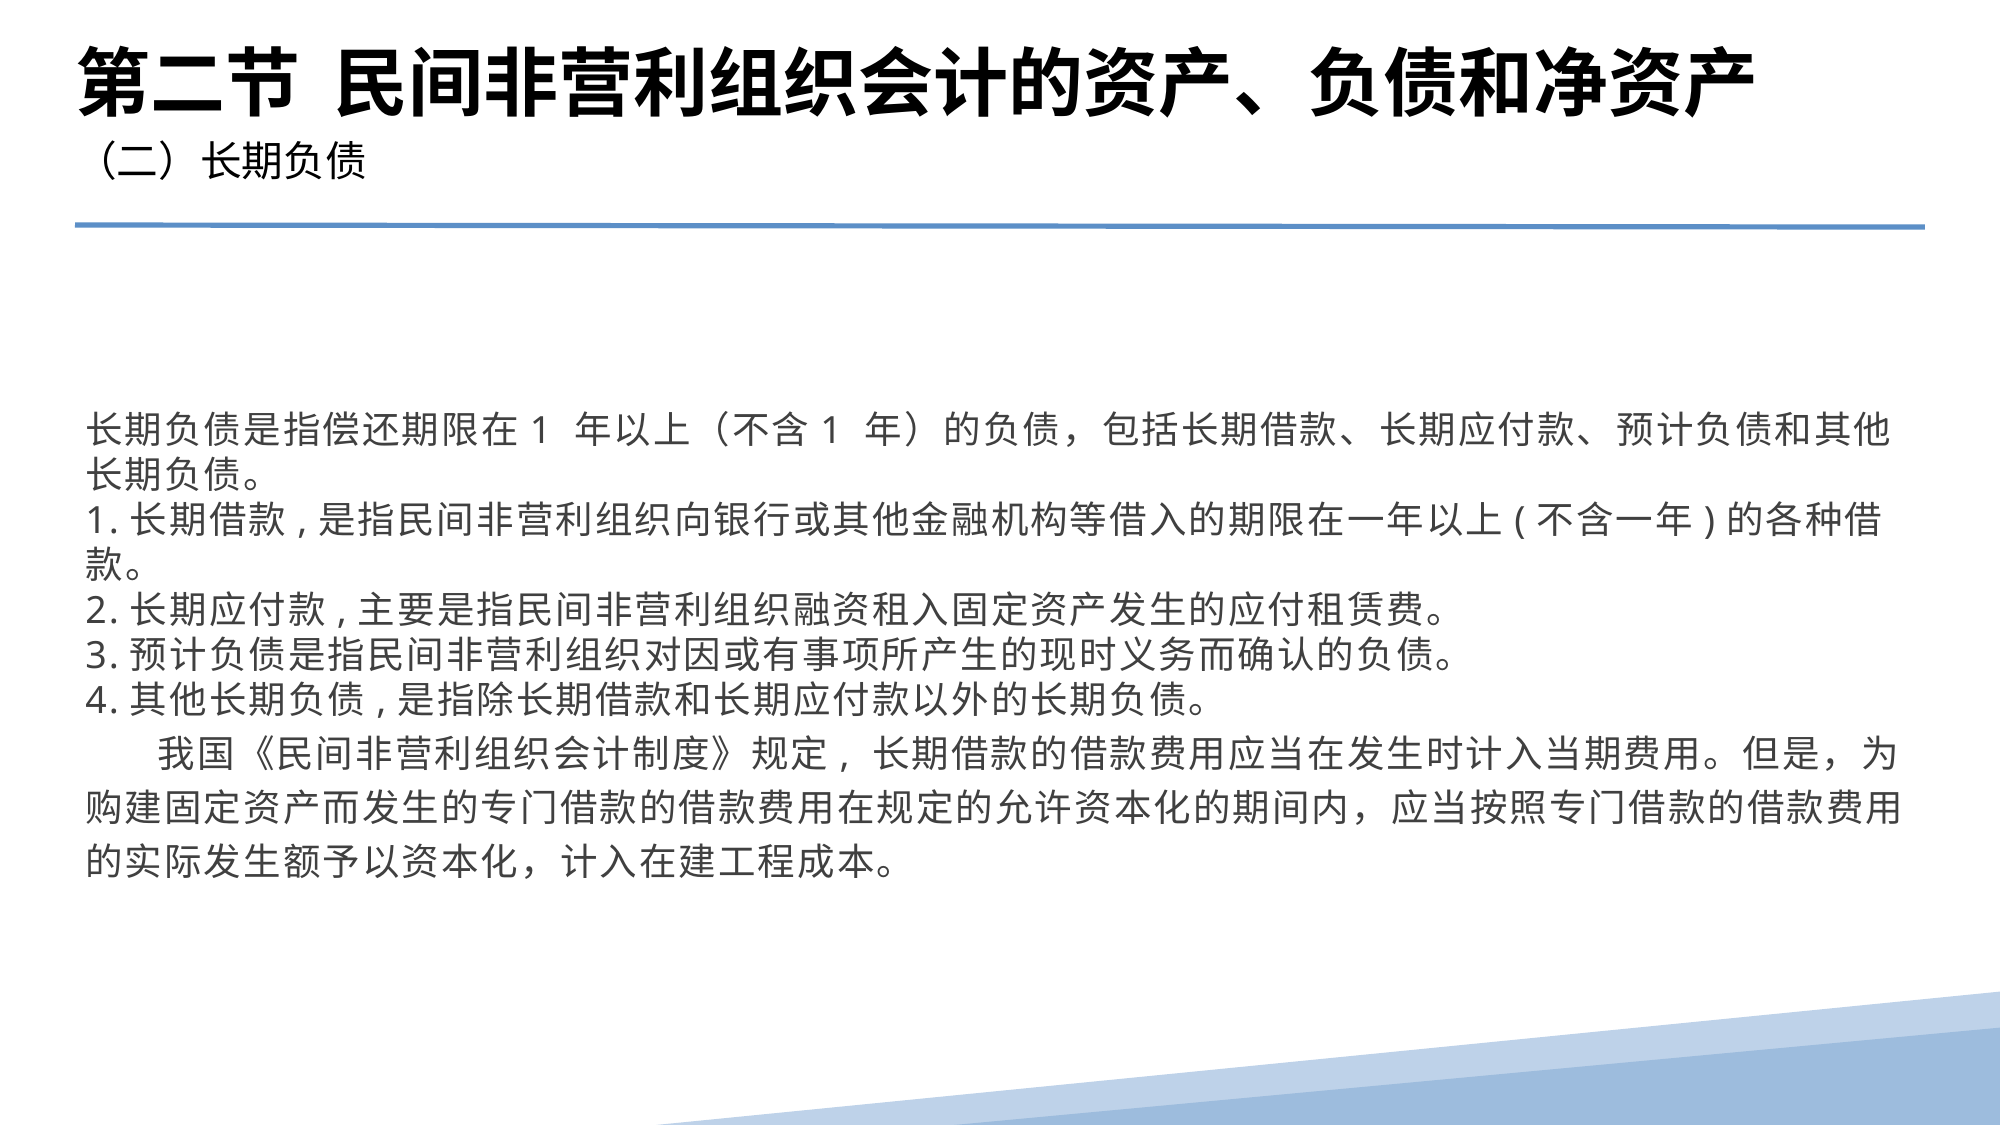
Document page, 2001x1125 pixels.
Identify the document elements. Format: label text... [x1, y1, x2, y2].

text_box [656, 991, 2000, 1125]
text_box 第二节 民间非营利组织会计的资产、负债和净资产 [75, 24, 1925, 124]
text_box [74, 224, 1925, 228]
text_box （二）长期负债 [75, 124, 1925, 200]
text_box 长期负债是指偿还期限在1 年以上（不含1 年）的负债，包括长期借款、长期应付款、预计负债和其他长期负债。 1.长期借款,是指民间非营利组织向银行或其他金融机构等借入的期限在一年以上(不含一年)的各种借款。 2.长期应付款,主要是指民间非营利组织融资租入固定资产发生的应付租赁费。 3.预计负债是指民间非营利组织对因或有事项所产生的现时义务而确认的负债。 4.其他长期负债,是指除长期借款和长期应付款以外的长期负债。 我国《民间非营利组织会计制度》规定, 长期借款的借款费用应当在发生时计入当期费用。但是，为购建固定资产而发生的专门借款的借款费用在规定的允许资本化的期间内，应当按照专门借款的借款费用的实际发生额予以资本化，计入在建工程成本。 [75, 266, 1925, 1022]
